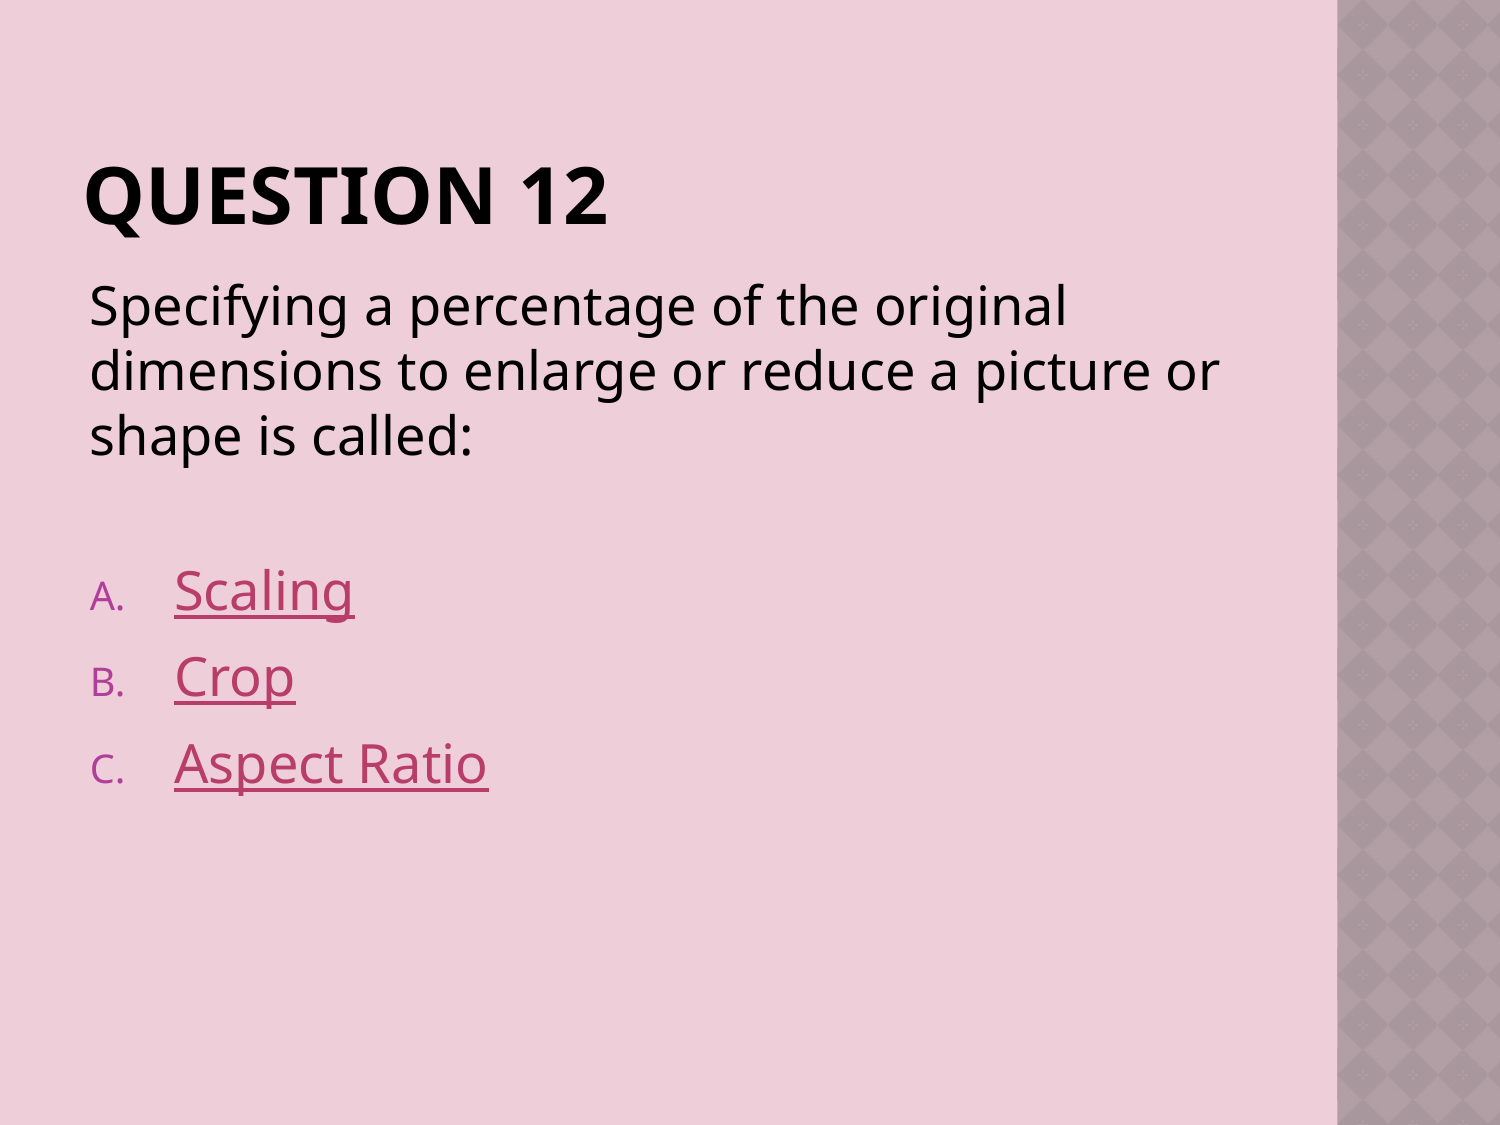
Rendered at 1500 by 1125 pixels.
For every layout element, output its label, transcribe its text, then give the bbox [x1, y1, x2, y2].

list Specifying a percentage of the original dimensions to enlarge or reduce a picture or shape is called: Scaling Crop Aspect Ratio [75, 264, 1263, 1059]
title Question 12 [75, 52, 1263, 240]
